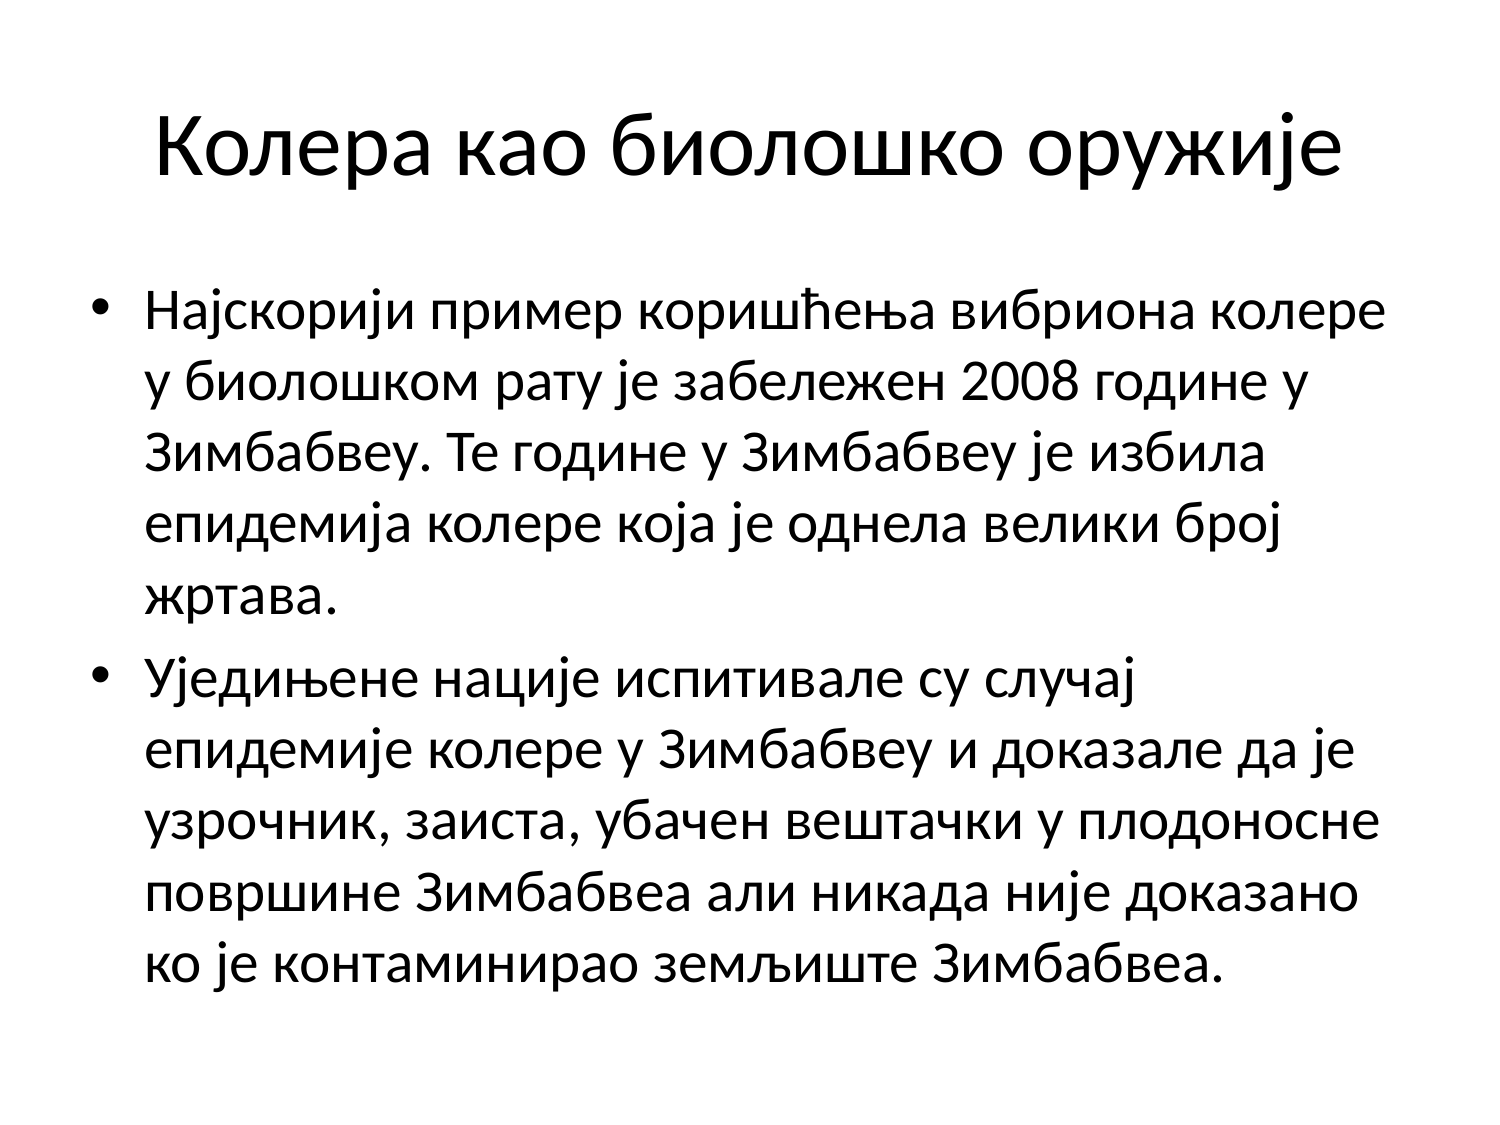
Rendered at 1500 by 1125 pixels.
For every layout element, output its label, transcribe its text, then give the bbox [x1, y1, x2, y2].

list Најскорији пример коришћења вибриона колере у биолошком рату је забележен 2008 године у Зимбабвеу. Те године у Зимбабвеу је избила епидемија колере која је однела велики број жртава. Уједињене нације испитивале су случај епидемије колере у Зимбабвеу и доказале да је узрочник, заиста, убачен вештачки у плодоносне површине Зимбабвеа али никада није доказано ко је контаминирао земљиште Зимбабвеа. [75, 262, 1425, 1005]
title Колера као биолошко оружије [75, 45, 1425, 233]
